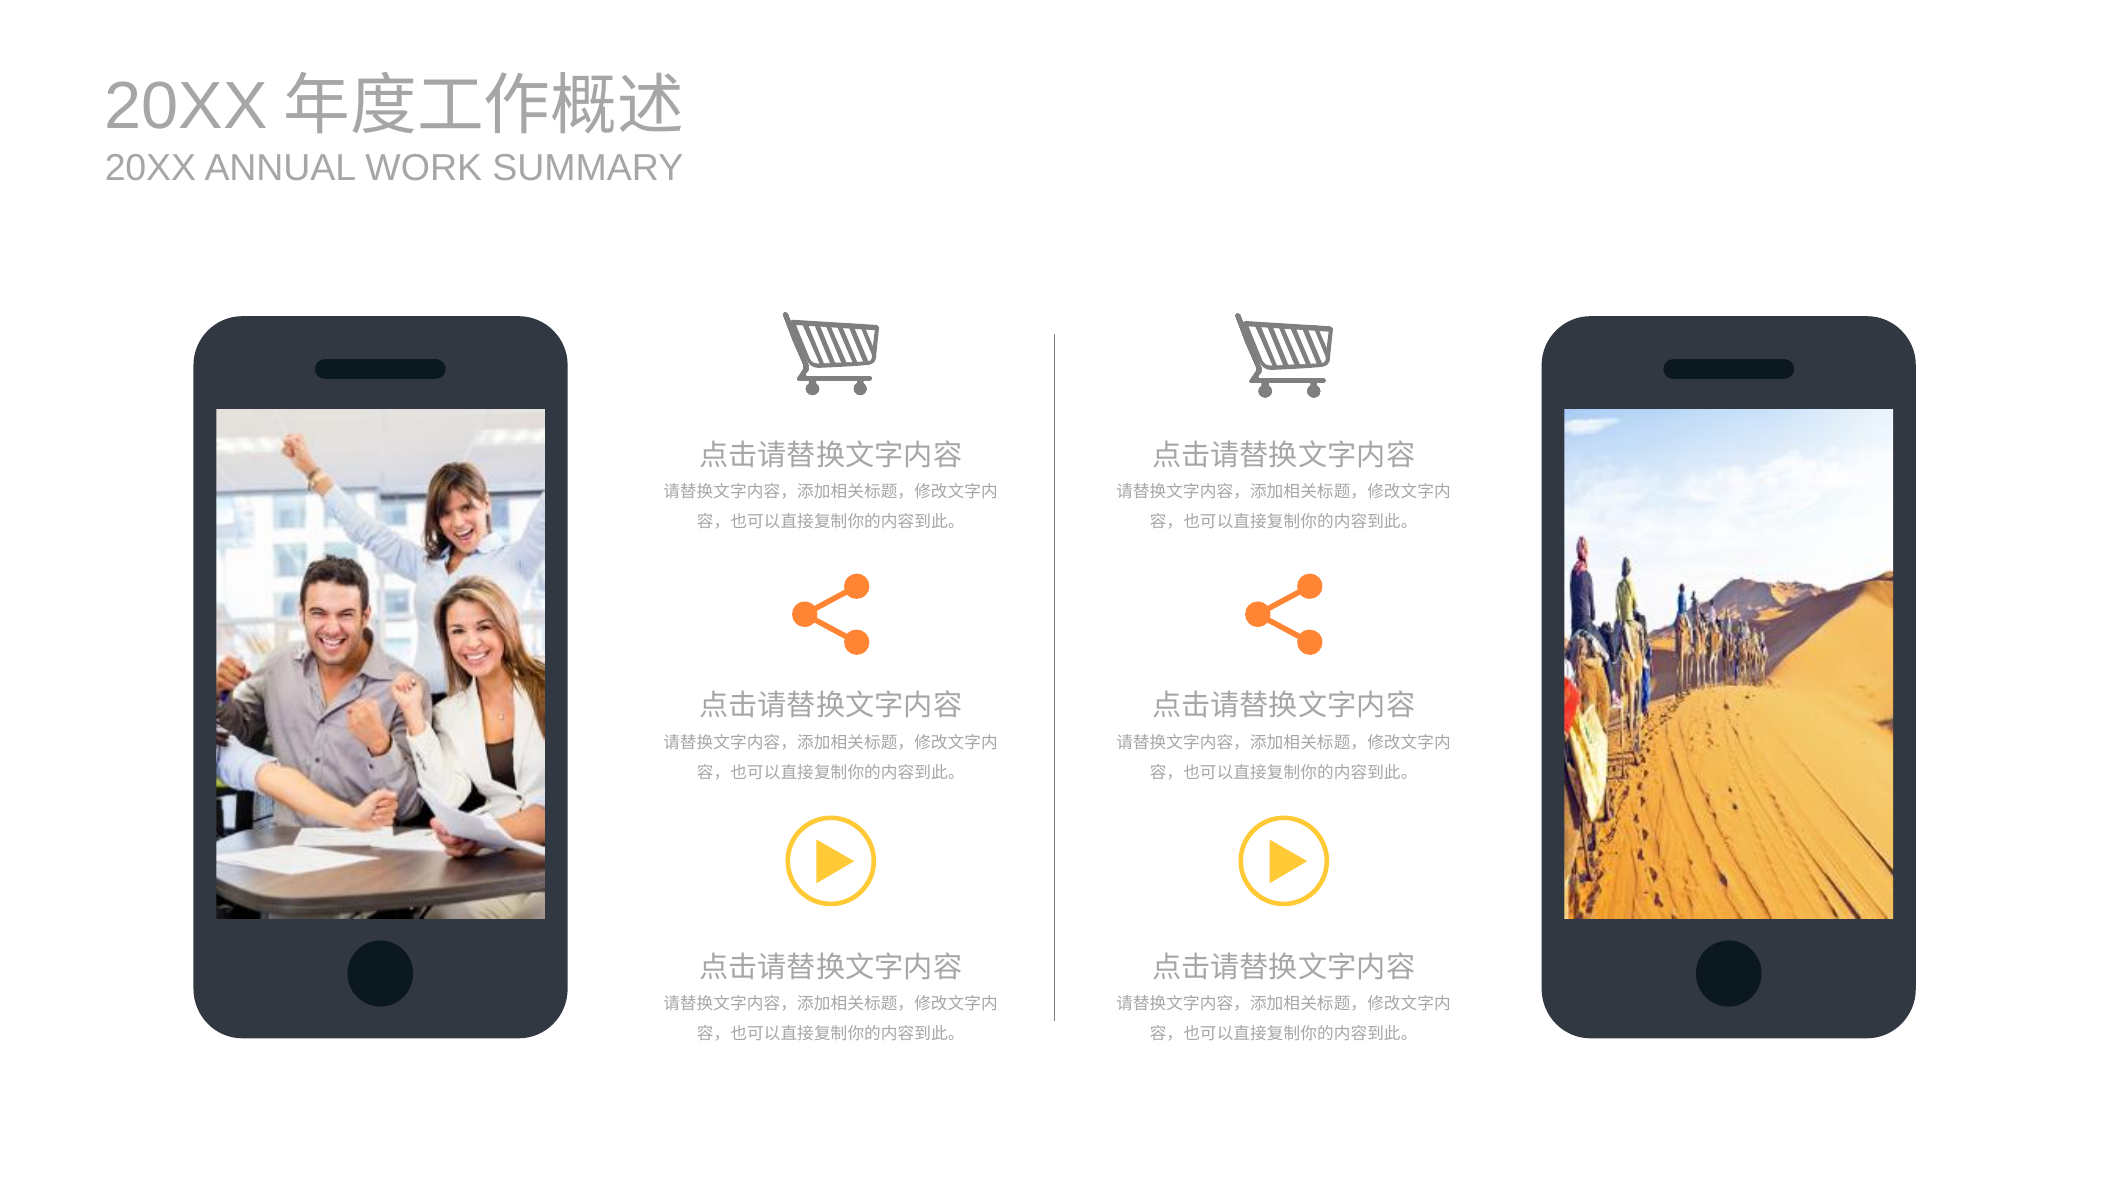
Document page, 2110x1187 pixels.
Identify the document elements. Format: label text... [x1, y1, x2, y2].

text_box 点击请替换文字内容 请替换文字内容，添加相关标题，修改文字内容，也可以直接复制你的内容到此。 [1109, 1039, 1458, 1044]
text_box 点击请替换文字内容 请替换文字内容，添加相关标题，修改文字内容，也可以直接复制你的内容到此。 [655, 1039, 1006, 1044]
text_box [782, 312, 880, 316]
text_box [193, 316, 1916, 1039]
text_box 20XX ANNUAL WORK SUMMARY [104, 142, 692, 188]
text_box 20XX年度工作概述 [104, 61, 692, 142]
